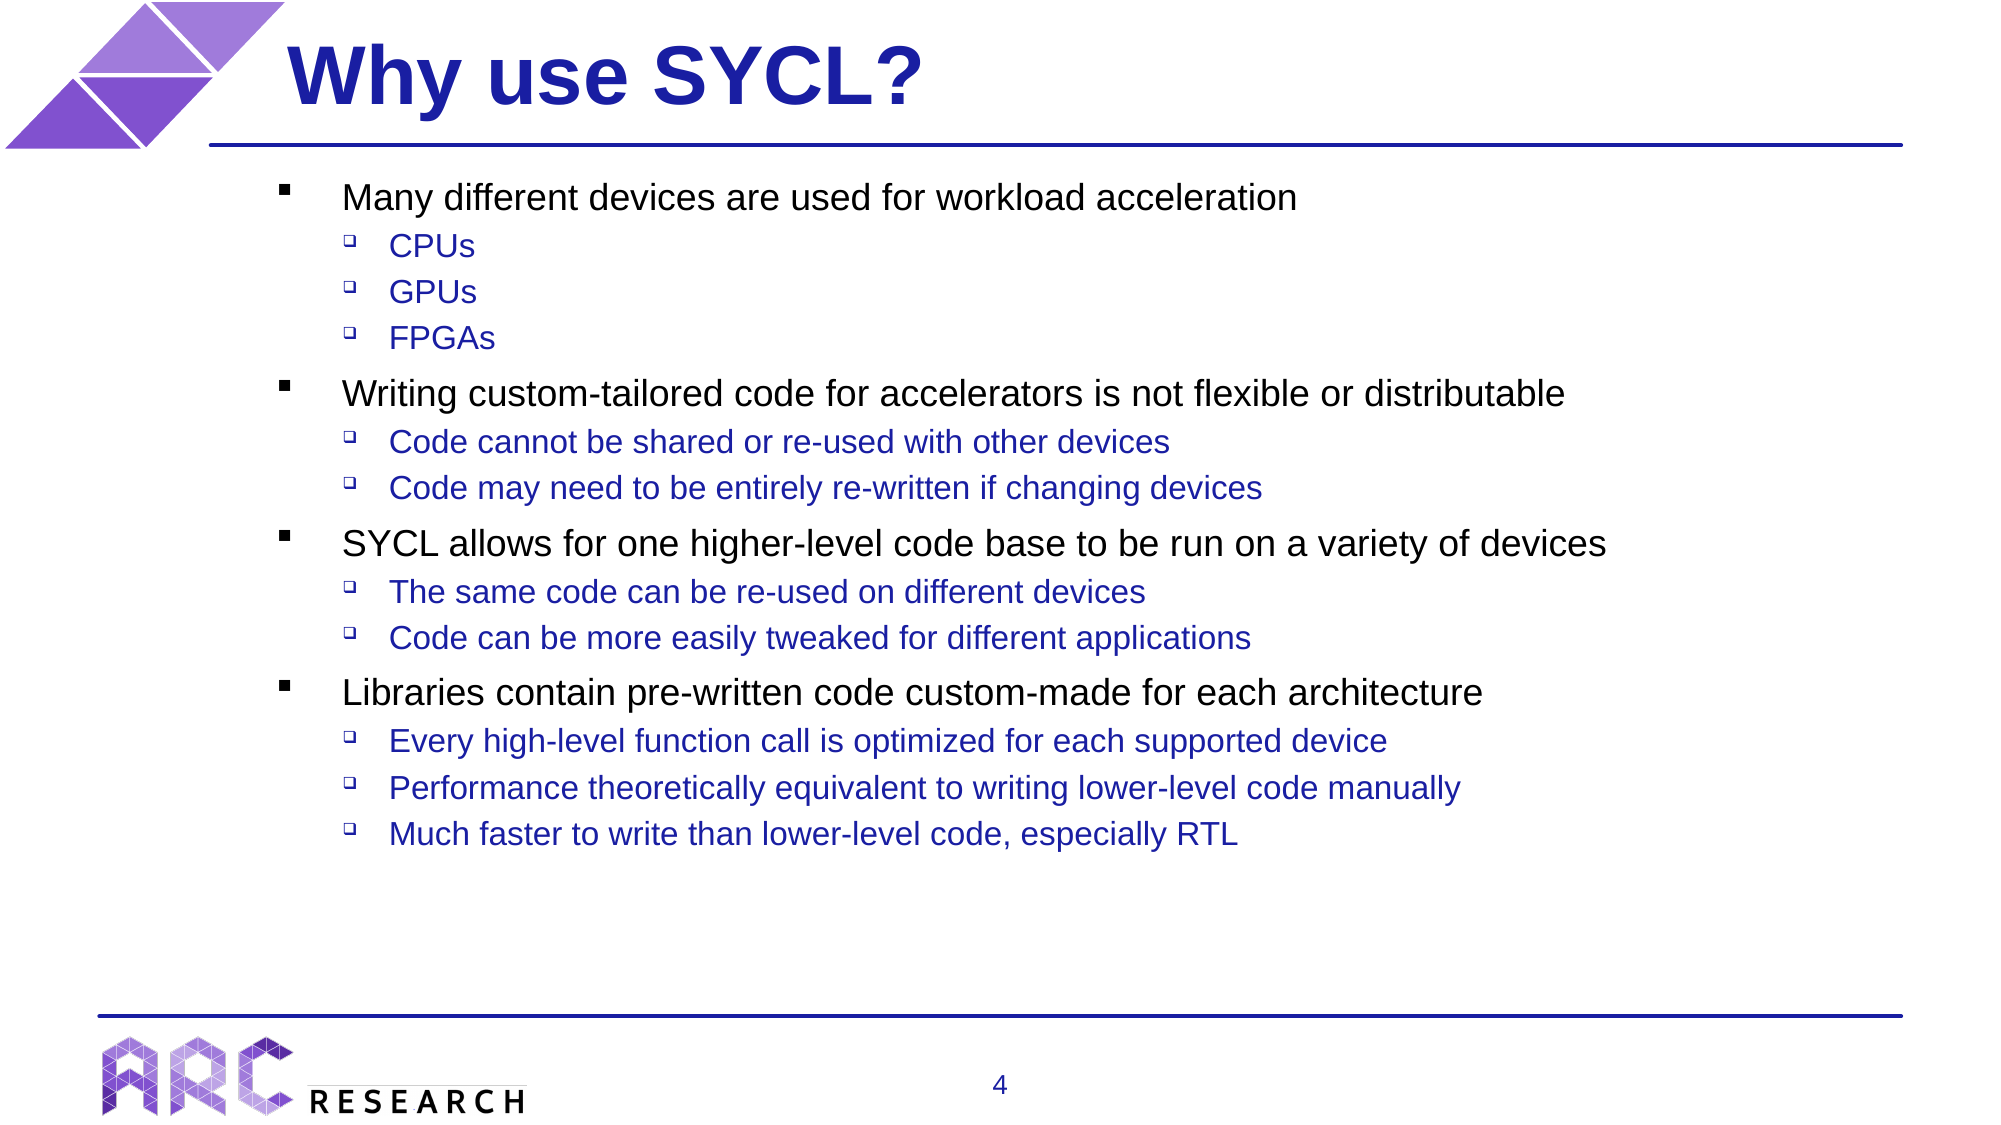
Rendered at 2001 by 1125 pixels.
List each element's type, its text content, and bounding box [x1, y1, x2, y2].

list Many different devices are used for workload acceleration CPUs GPUs FPGAs Writing custom-tailored code for accelerators is not flexible or distributable Code cannot be shared or re-used with other devices Code may need to be entirely re-written if changing devices SYCL allows for one higher-level code base to be run on a variety of devices The same code can be re-used on different devices Code can be more easily tweaked for different applications Libraries contain pre-written code custom-made for each architecture Every high-level function call is optimized for each supported device Performance theoretically equivalent to writing lower-level code manually Much faster to write than lower-level code, especially RTL [266, 172, 1730, 1007]
picture [307, 1083, 527, 1116]
picture [99, 1036, 296, 1119]
title Why use SYCL? [266, 0, 1466, 143]
slide_number 4 [992, 1067, 1008, 1101]
